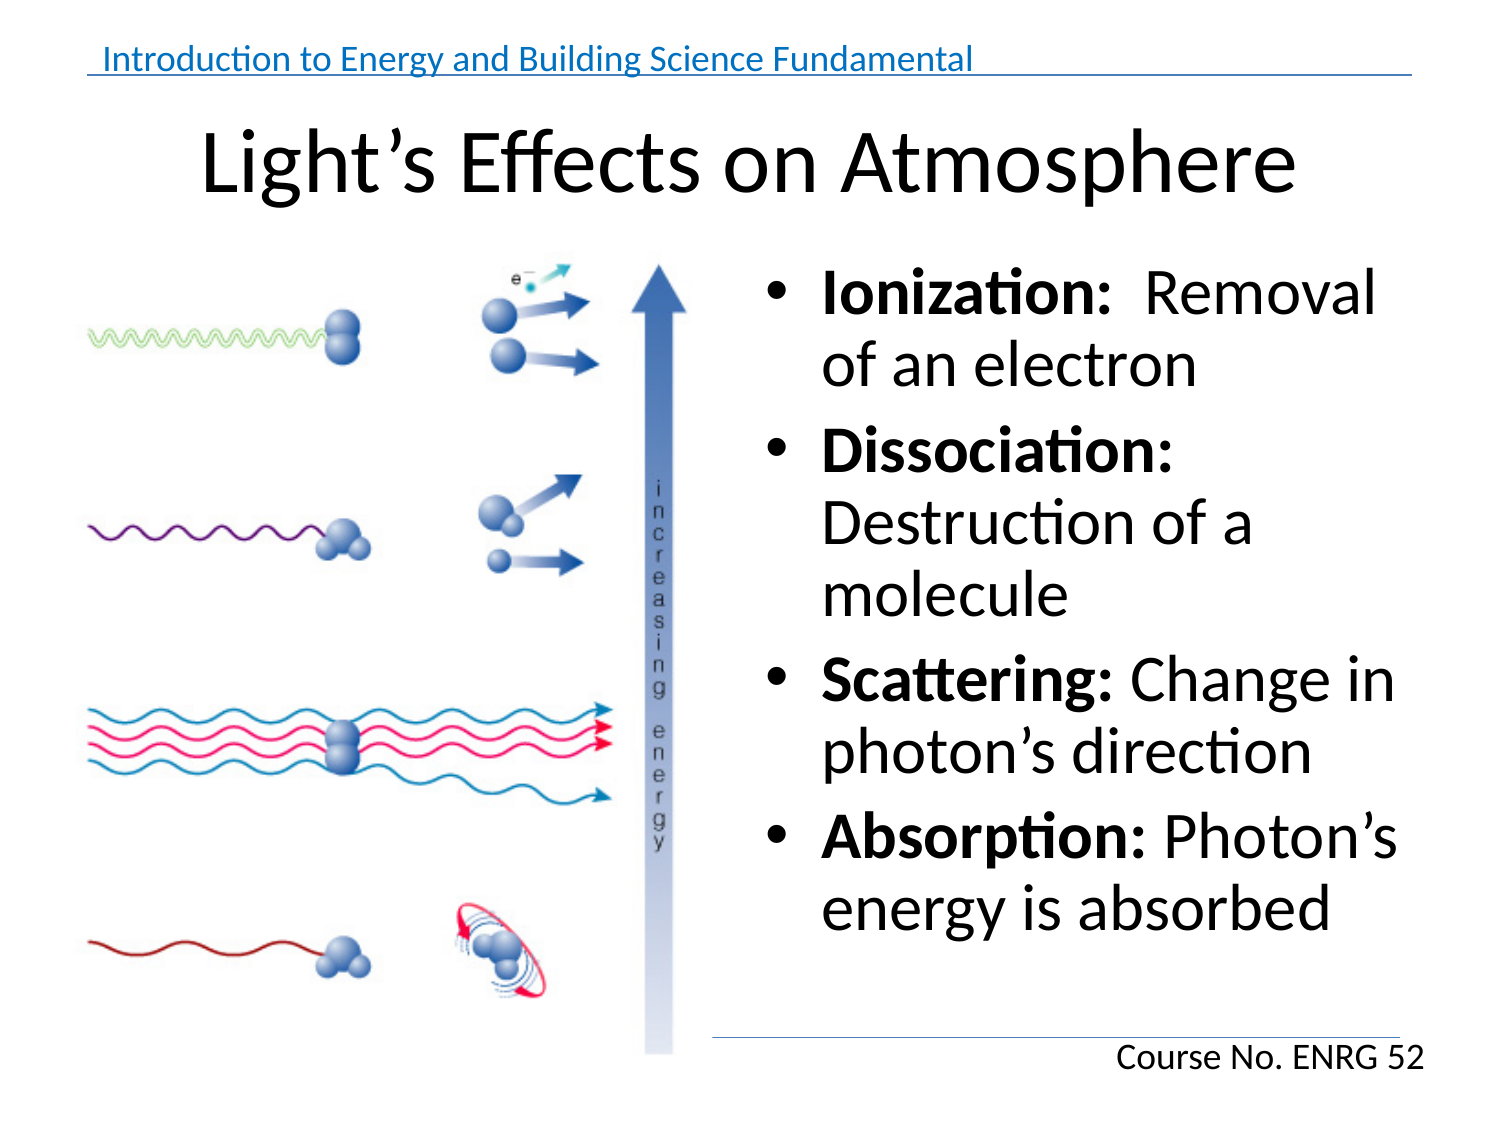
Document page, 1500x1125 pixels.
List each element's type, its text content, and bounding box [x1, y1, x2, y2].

title Light’s Effects on Atmosphere [112, 62, 1388, 250]
list Ionization: Removal of an electron Dissociation: Destruction of a molecule Scattering: Change in photon’s direction Absorption: Photon’s energy is absorbed [750, 249, 1463, 1013]
picture [61, 237, 713, 1063]
